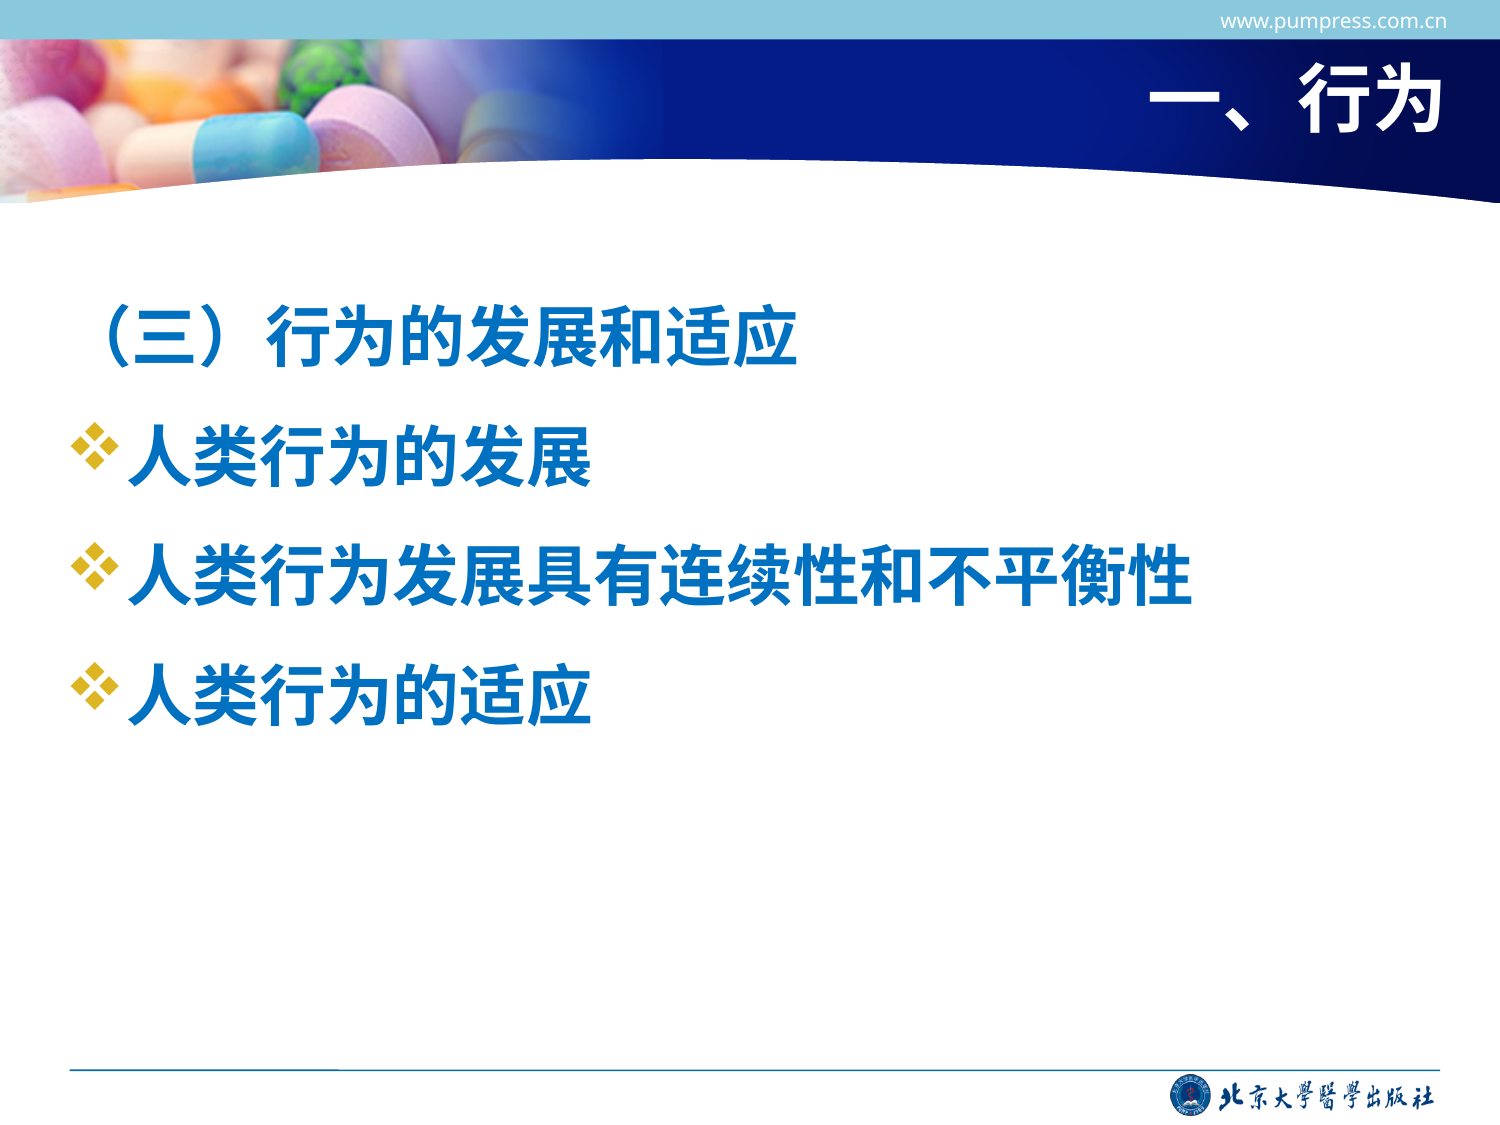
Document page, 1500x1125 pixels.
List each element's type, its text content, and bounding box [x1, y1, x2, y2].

title 一、行为 [137, 49, 1463, 143]
slide_number www.pumpress.com.cn [1024, 0, 1463, 38]
list （三）行为的发展和适应 人类行为的发展 人类行为发展具有连续性和不平衡性 人类行为的适应 [49, 246, 1463, 1048]
picture [1170, 1074, 1436, 1118]
picture [0, 40, 1500, 203]
